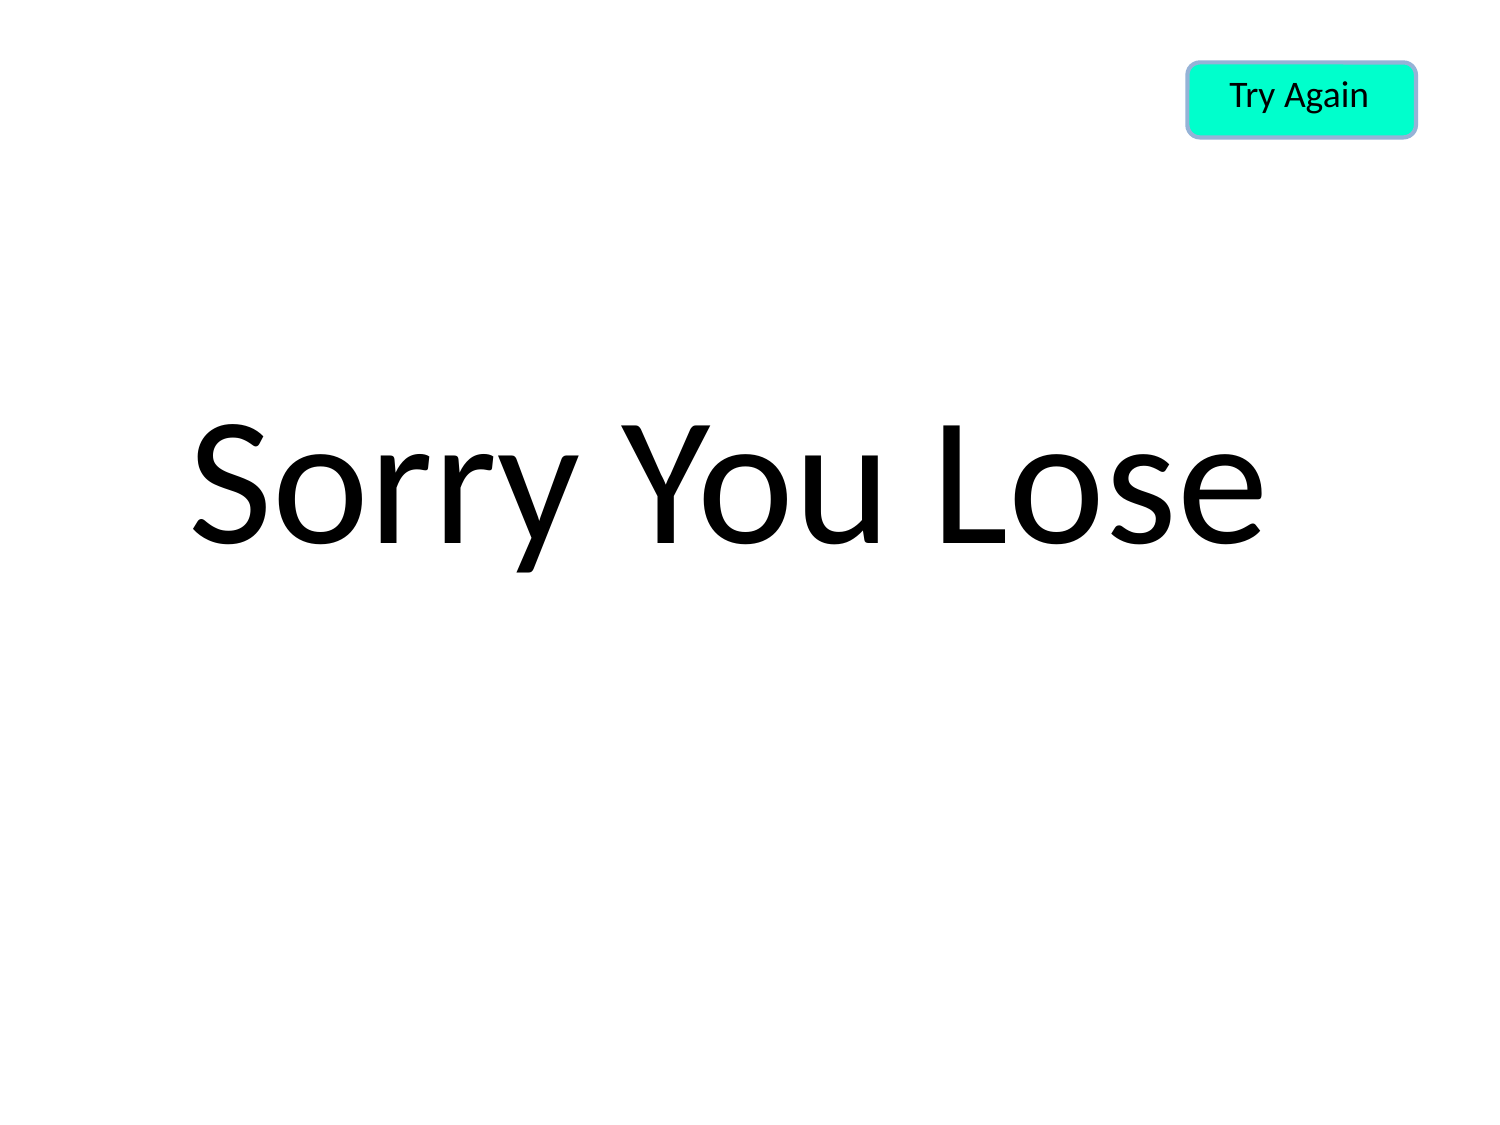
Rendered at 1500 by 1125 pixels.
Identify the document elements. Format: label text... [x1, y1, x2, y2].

text_box [1185, 63, 1419, 140]
text_box Try Again [1191, 62, 1416, 123]
title Sorry You Lose [112, 349, 1388, 591]
